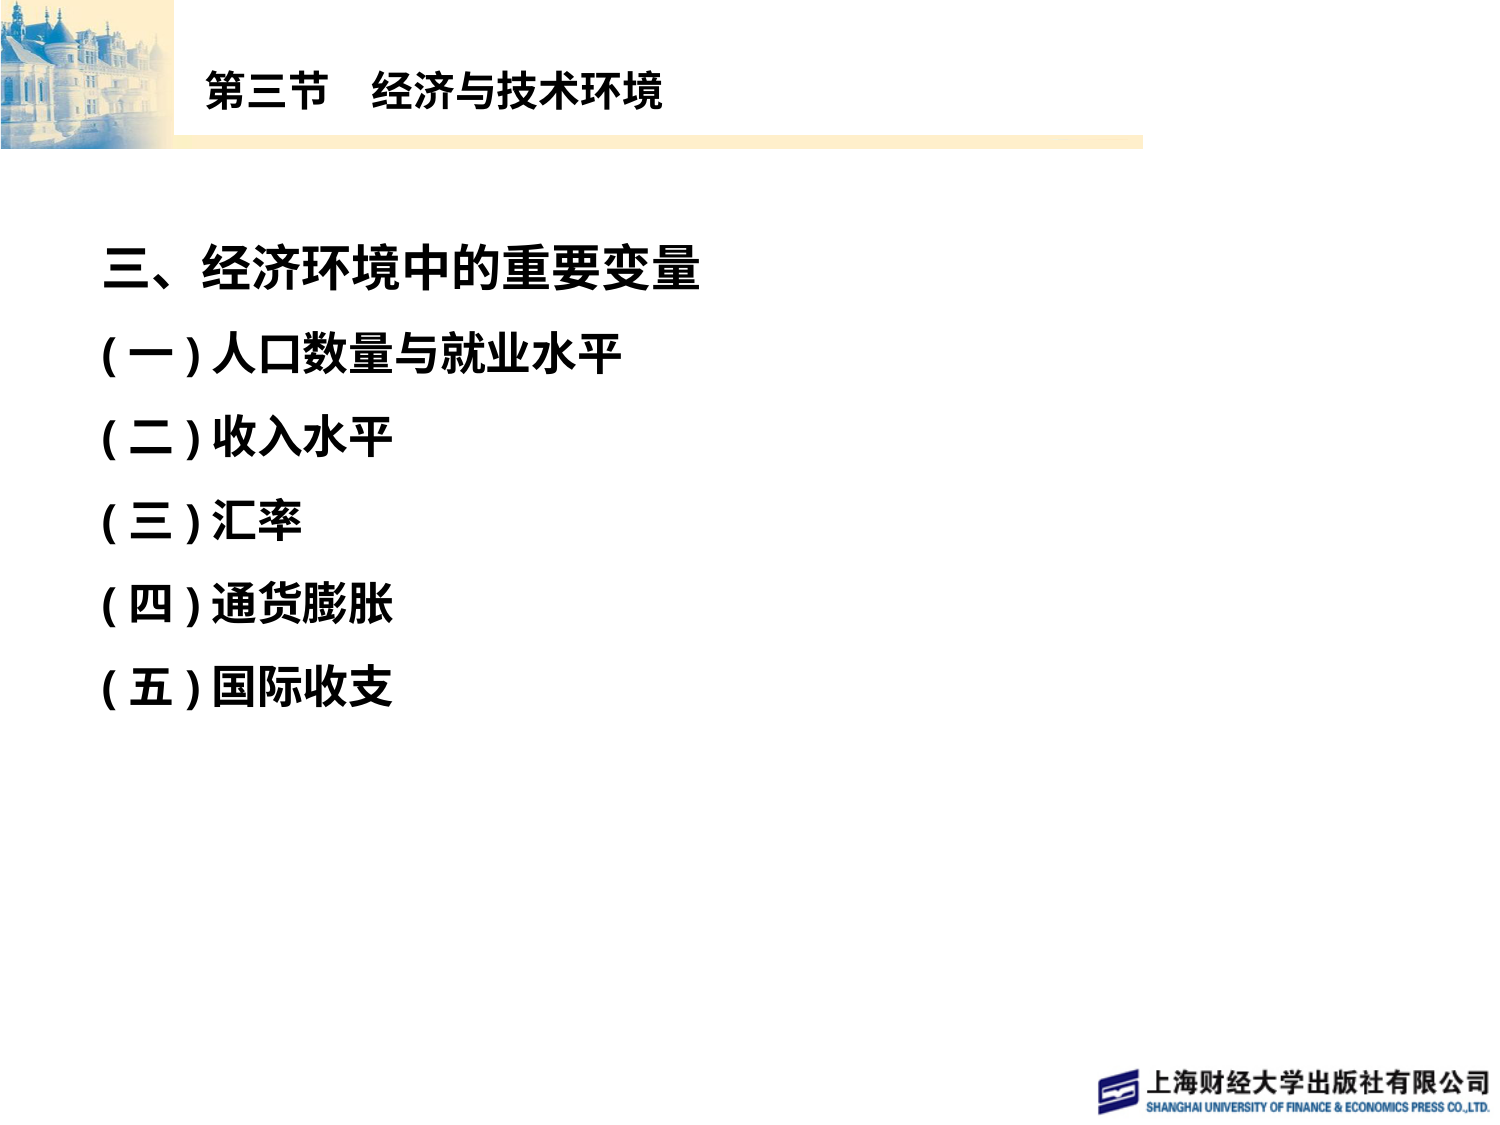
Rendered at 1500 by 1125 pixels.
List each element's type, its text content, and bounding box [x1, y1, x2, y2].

list 三、经济环境中的重要变量 (一)人口数量与就业水平 (二)收入水平 (三)汇率 (四)通货膨胀 (五)国际收支 [86, 207, 1425, 1071]
title 第三节 经济与技术环境 [189, 36, 1262, 143]
picture [0, 0, 1143, 149]
picture [1097, 1065, 1494, 1120]
